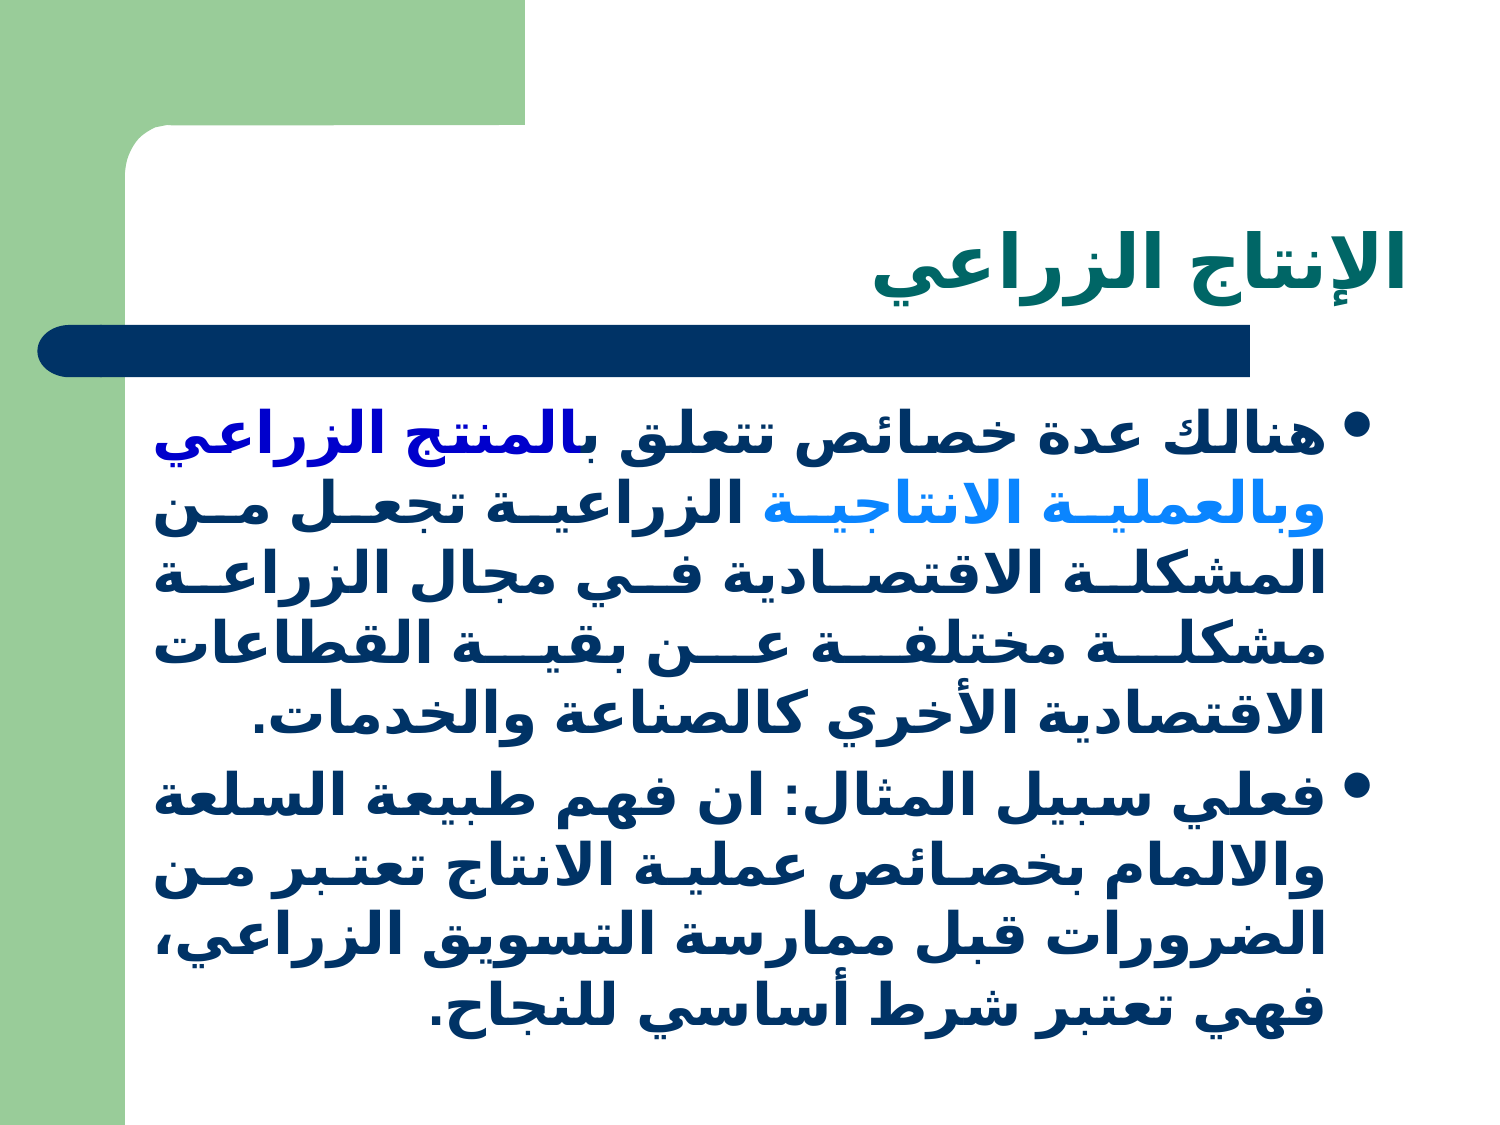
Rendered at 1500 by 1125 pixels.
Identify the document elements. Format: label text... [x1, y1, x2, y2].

title الإنتاج الزراعي [125, 125, 1425, 313]
list هنالك عدة خصائص تتعلق بالمنتج الزراعي وبالعملية الانتاجية الزراعية تجعل من المشكلة الاقتصادية في مجال الزراعة مشكلة مختلفة عن بقية القطاعات الاقتصادية الأخري كالصناعة والخدمات. فعلي سبيل المثال: ان فهم طبيعة السلعة والالمام بخصائص عملية الانتاج تعتبر من الضرورات قبل ممارسة التسويق الزراعي، فهي تعتبر شرط أساسي للنجاح. [137, 387, 1400, 999]
